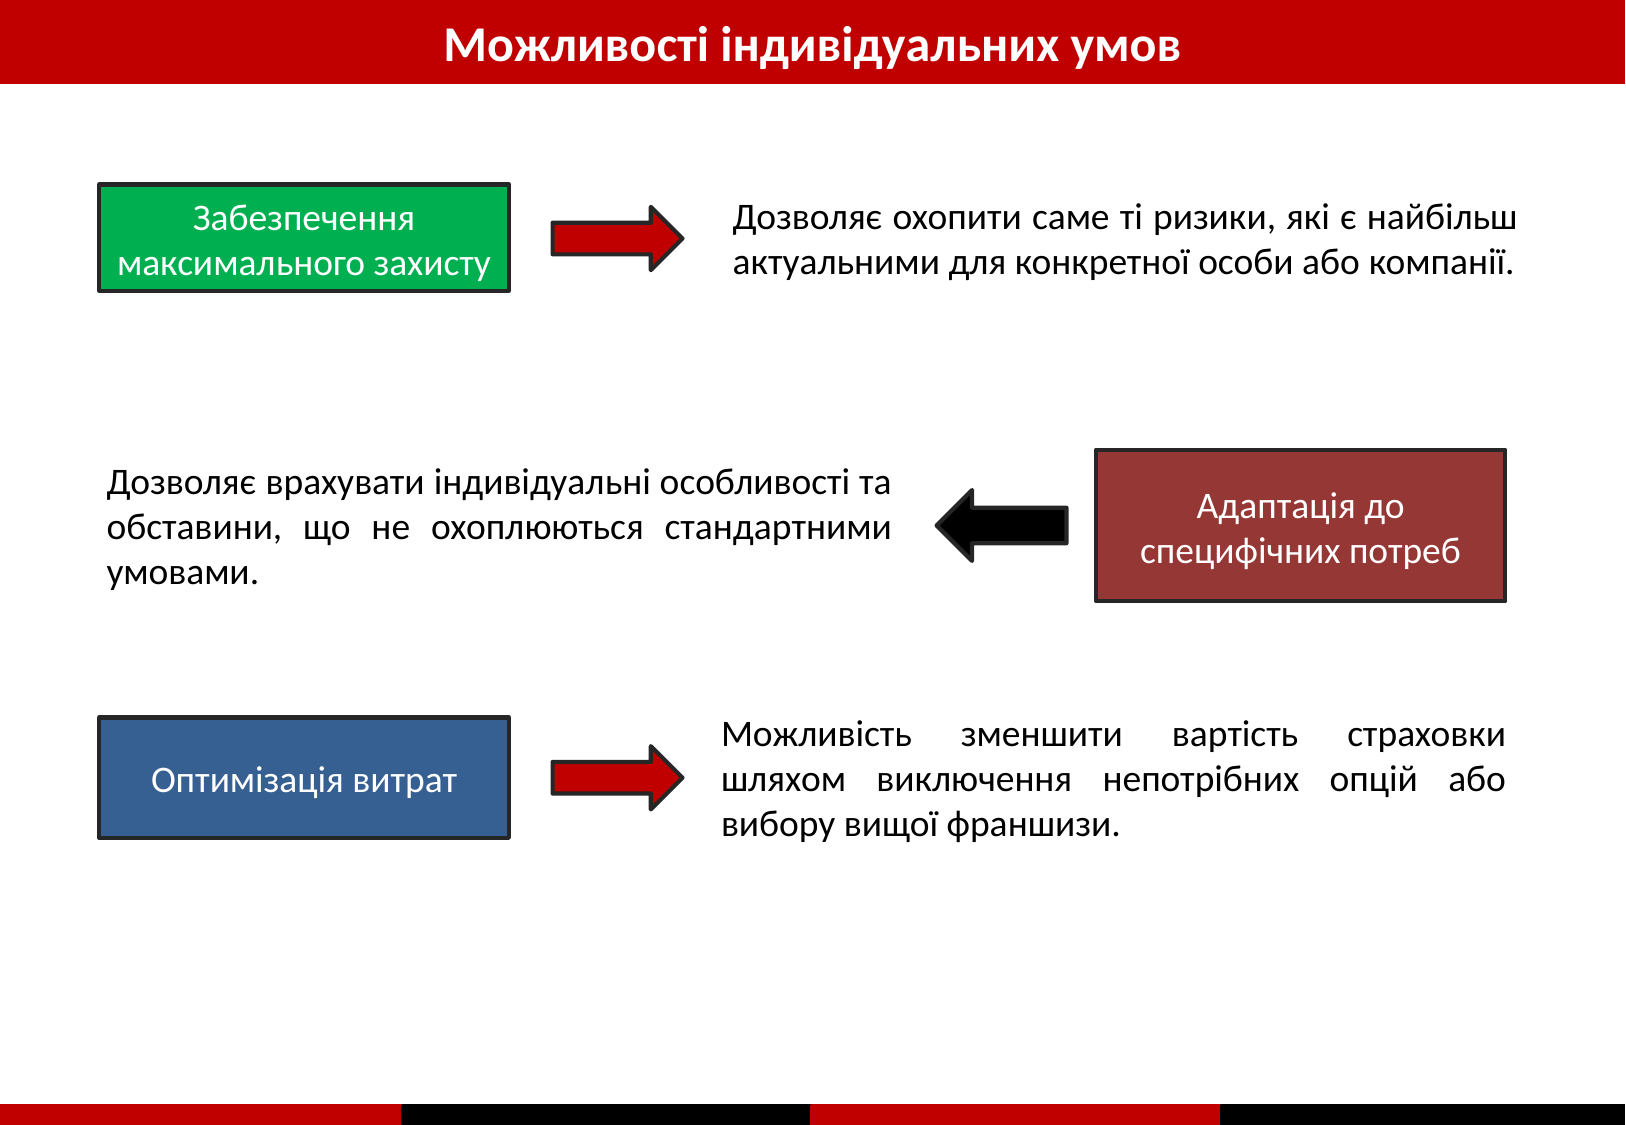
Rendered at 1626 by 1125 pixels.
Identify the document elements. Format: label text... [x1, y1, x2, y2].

text_box Адаптація до специфічних потреб [1094, 448, 1507, 603]
text_box Дозволяє охопити саме ті ризики, які є найбільш актуальними для конкретної особи або компанії. [717, 184, 1534, 290]
text_box [1220, 1104, 1625, 1125]
text_box Можливості індивідуальних умов [0, 0, 1625, 84]
text_box Дозволяє врахувати індивідуальні особливості та обставини, що не охоплюються стандартними умовами. [91, 449, 908, 600]
text_box [550, 204, 685, 273]
text_box [0, 1104, 401, 1125]
text_box Можливість зменшити вартість страховки шляхом виключення непотрібних опцій або вибору вищої франшизи. [706, 702, 1522, 852]
text_box Оптимізація витрат [97, 715, 511, 840]
text_box Забезпечення максимального захисту [97, 182, 511, 293]
text_box [550, 744, 685, 812]
text_box [934, 488, 1069, 563]
text_box [810, 1104, 1220, 1125]
text_box [401, 1104, 810, 1125]
